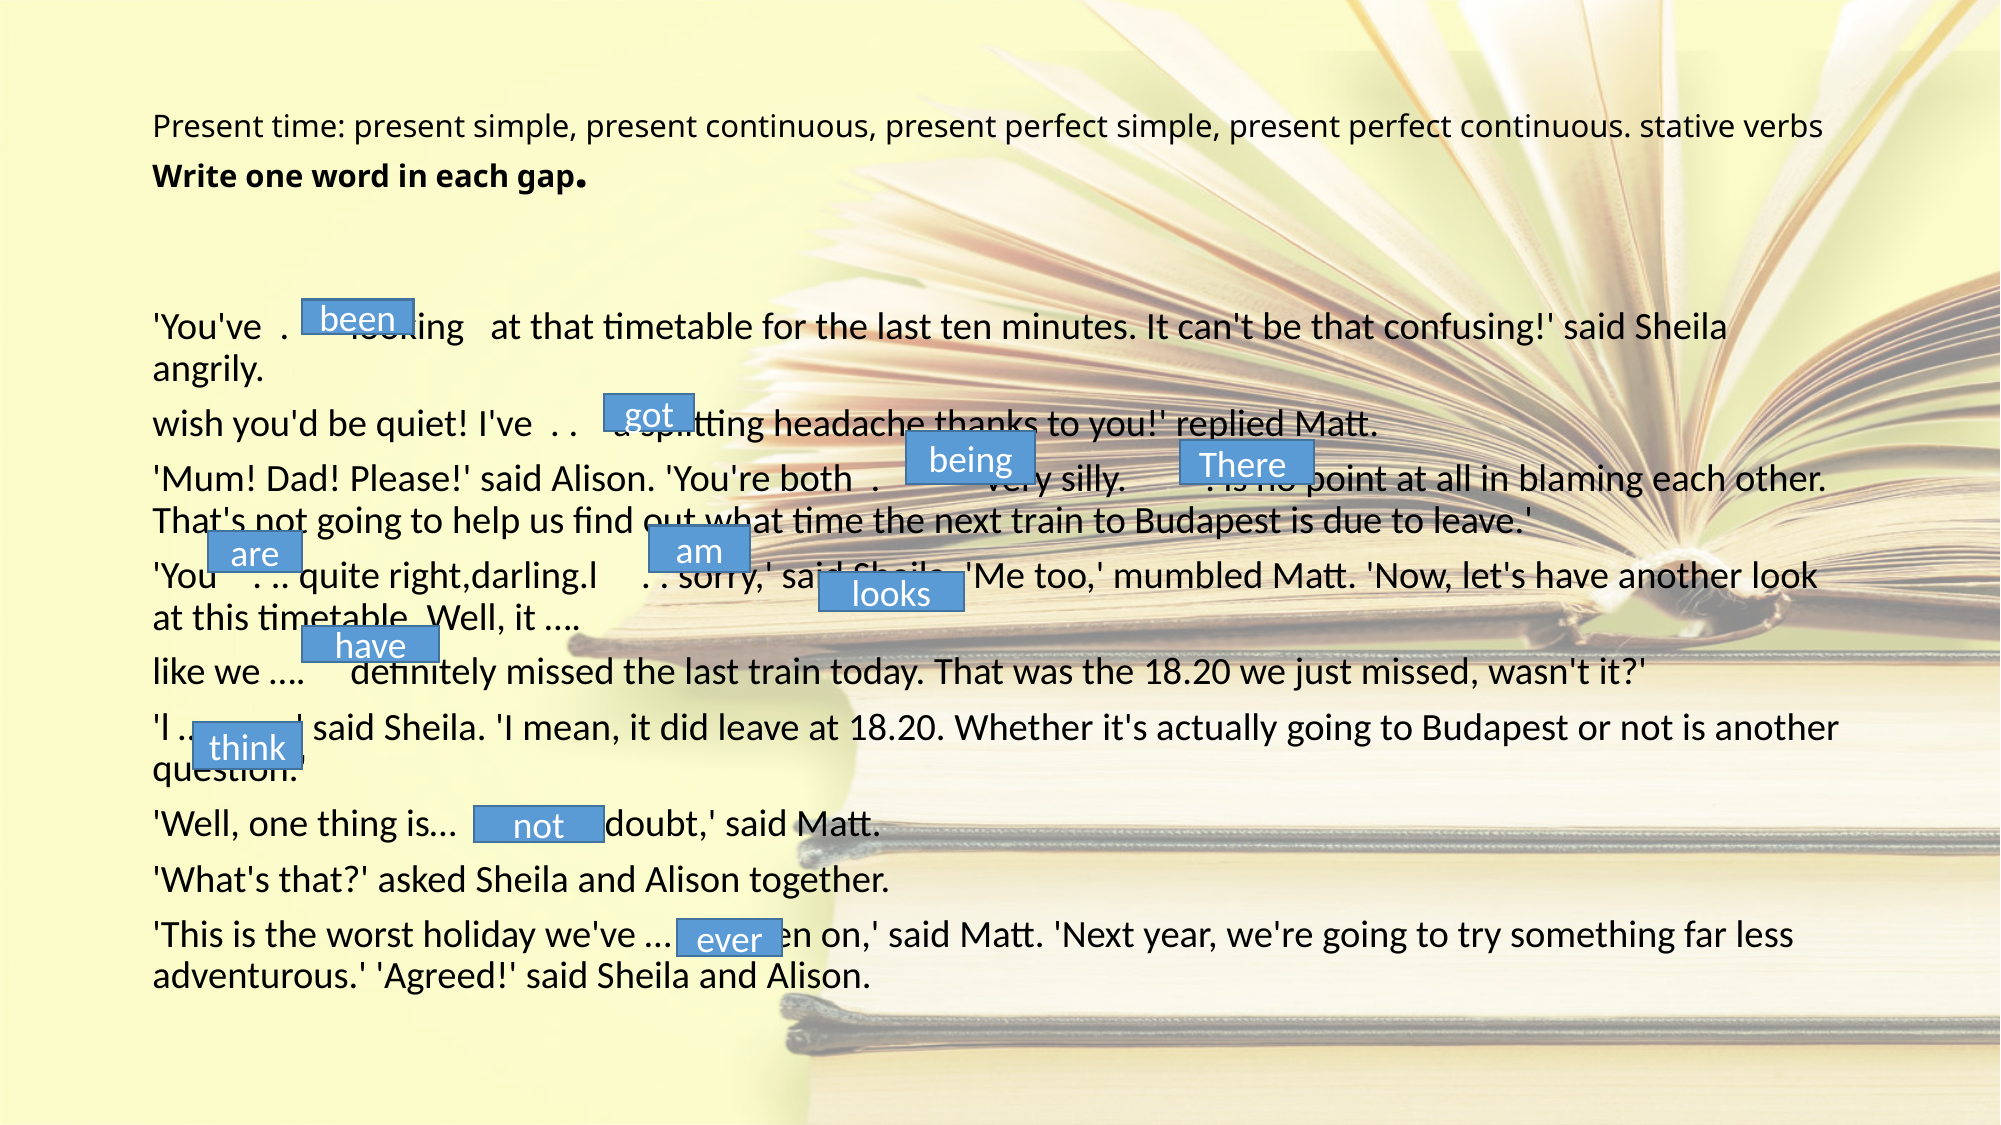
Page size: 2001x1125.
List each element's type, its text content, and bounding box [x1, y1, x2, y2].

list 'You've . looking at that timetable for the last ten minutes. It can't be that confusing!' said Sheila angrily. wish you'd be quiet! I've . . a splitting headache thanks to you!' replied Matt. 'Mum! Dad! Please!' said Alison. 'You're both . very silly. . is no point at all in blaming each other. That's not going to help us find out what time the next train to Budapest is due to leave.' 'You . .. quite right,darling.l . . sorry,' said Sheila. 'Me too,' mumbled Matt. 'Now, let's have another look at this timetable. Well, it …. like we …. definitely missed the last train today. That was the 18.20 we just missed, wasn't it?' 'l … so,' said Sheila. 'I mean, it did leave at 18.20. Whether it's actually going to Budapest or not is another question.' 'Well, one thing is… . in doubt,' said Matt. 'What's that?' asked Sheila and Alison together. 'This is the worst holiday we've … . been on,' said Matt. 'Next year, we're going to try something far less adventurous.' 'Agreed!' said Sheila and Alison. [137, 299, 1863, 1014]
text_box looks [818, 571, 965, 612]
text_box have [301, 625, 440, 663]
title Present time: present simple, present continuous, present perfect simple, present perfect continuous. stative verbs Write one word in each gap. [137, 59, 1863, 278]
text_box are [207, 530, 303, 573]
text_box ever [676, 918, 783, 957]
text_box been [301, 298, 415, 335]
text_box being [905, 430, 1036, 485]
text_box think [192, 721, 303, 770]
text_box There [1179, 439, 1315, 485]
text_box not [473, 805, 605, 843]
text_box am [648, 524, 751, 573]
text_box got [603, 393, 695, 432]
